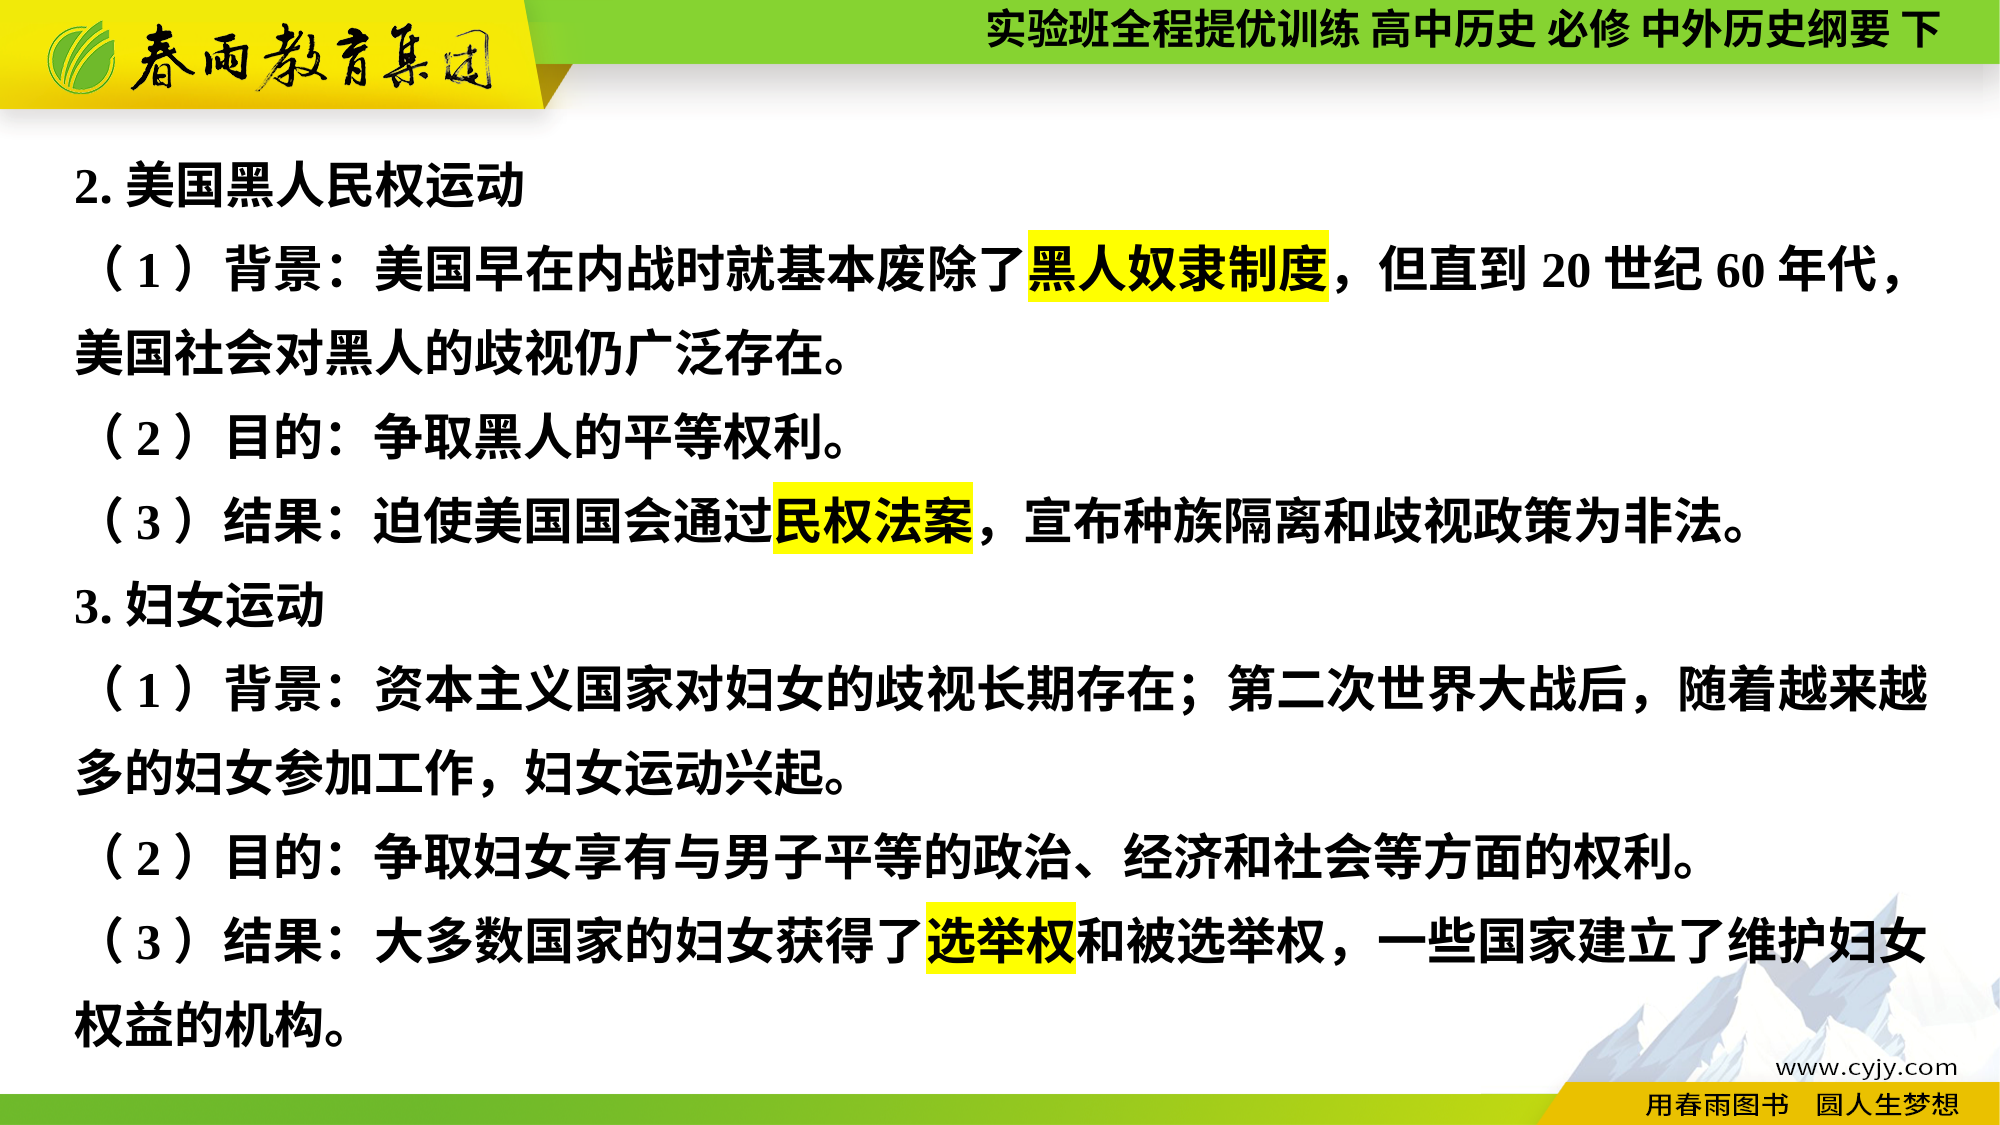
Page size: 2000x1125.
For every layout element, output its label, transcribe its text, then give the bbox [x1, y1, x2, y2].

picture [0, 0, 2000, 1125]
list 2.美国黑人民权运动 （1）背景：美国早在内战时就基本废除了黑人奴隶制度，但直到20世纪60年代，美国社会对黑人的歧视仍广泛存在。 （2）目的：争取黑人的平等权利。 （3）结果：迫使美国国会通过民权法案，宣布种族隔离和歧视政策为非法。 3.妇女运动 （1）背景：资本主义国家对妇女的歧视长期存在；第二次世界大战后，随着越来越多的妇女参加工作，妇女运动兴起。 （2）目的：争取妇女享有与男子平等的政治、经济和社会等方面的权利。 （3）结果：大多数国家的妇女获得了选举权和被选举权，一些国家建立了维护妇女权益的机构。 [59, 122, 1944, 1061]
